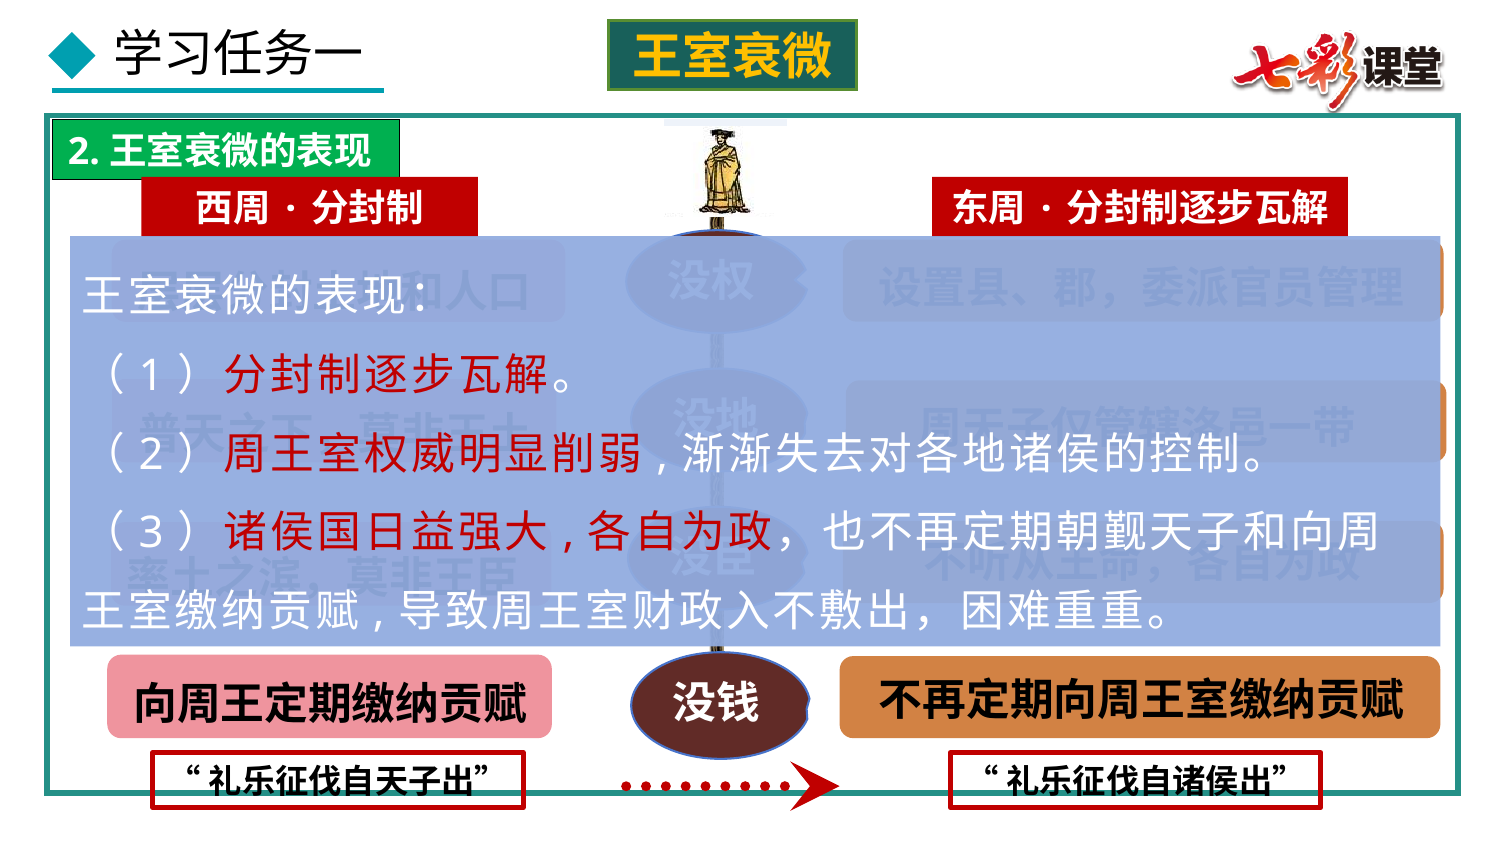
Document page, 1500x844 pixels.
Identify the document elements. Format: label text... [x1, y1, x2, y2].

text_box 东周·分封制逐步瓦解 [932, 176, 1348, 236]
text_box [110, 515, 552, 612]
text_box 王室衰微的表现： （1）分封制逐步瓦解。 （2）周王室权威明显削弱,渐渐失去对各地诸侯的控制。 （3）诸侯国日益强大,各自为政，也不再定期朝觐天子和向周王室缴纳贡赋,导致周王室财政入不敷出，困难重重。 [70, 236, 1441, 647]
picture [710, 647, 742, 652]
text_box 王室衰微 [607, 19, 857, 90]
picture [663, 119, 788, 230]
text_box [842, 520, 1500, 604]
picture [1228, 26, 1449, 113]
text_box 西周·分封制 [141, 176, 478, 229]
text_box 2.王室衰微的表现 [52, 119, 400, 180]
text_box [839, 655, 1460, 739]
text_box 没钱 [630, 651, 811, 760]
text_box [106, 641, 571, 739]
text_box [111, 371, 567, 467]
text_box 没权 [671, 229, 763, 236]
text_box “礼乐征伐自天子出” [152, 752, 524, 808]
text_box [845, 379, 1500, 463]
text_box “礼乐征伐自诸侯出” [950, 752, 1321, 808]
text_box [111, 229, 575, 326]
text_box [842, 239, 1460, 323]
picture [432, 445, 1019, 480]
text_box [819, 775, 840, 797]
